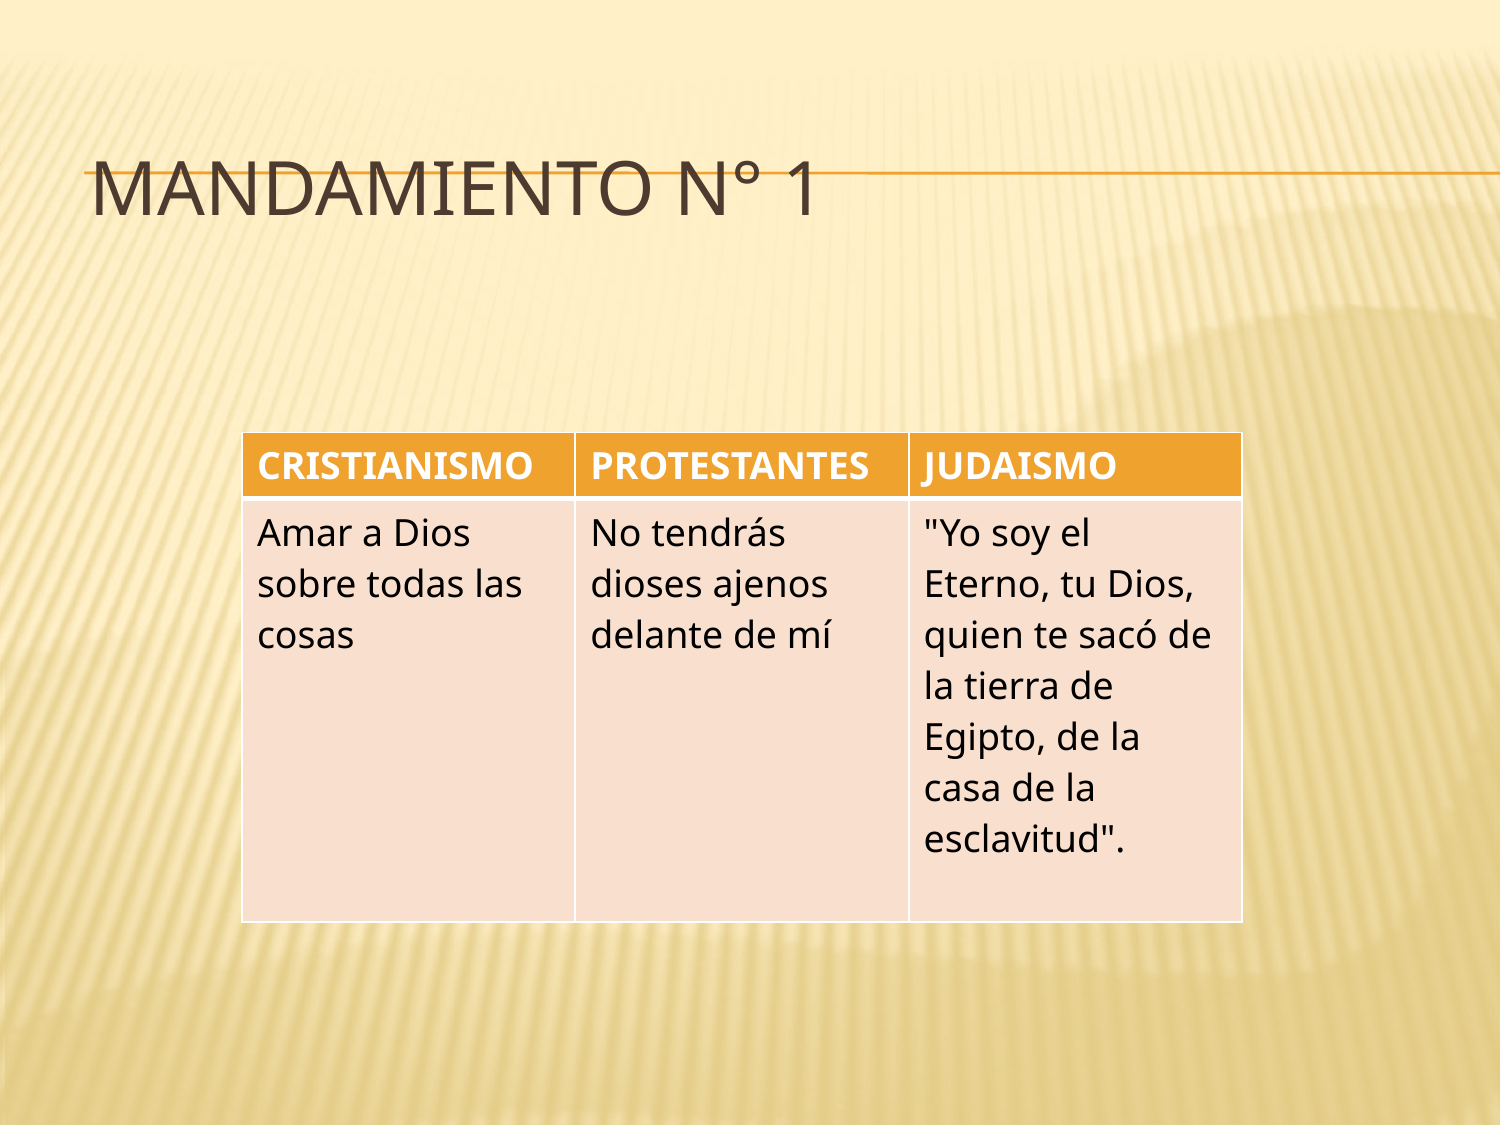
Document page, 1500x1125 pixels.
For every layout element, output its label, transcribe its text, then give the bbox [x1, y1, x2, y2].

table_header CRISTIANISMO [243, 433, 574, 496]
title MANDAMIENTO N° 1 [75, 45, 1425, 327]
table_cell Amar a Dios sobre todas las cosas [243, 501, 574, 921]
table_cell "Yo soy el Eterno, tu Dios, quien te sacó de la tierra de Egipto, de la casa de la esclavitud". [910, 501, 1241, 921]
table_header PROTESTANTES [576, 433, 908, 496]
table_cell No tendrás dioses ajenos delante de mí [576, 501, 908, 921]
table_header JUDAISMO [910, 433, 1241, 496]
